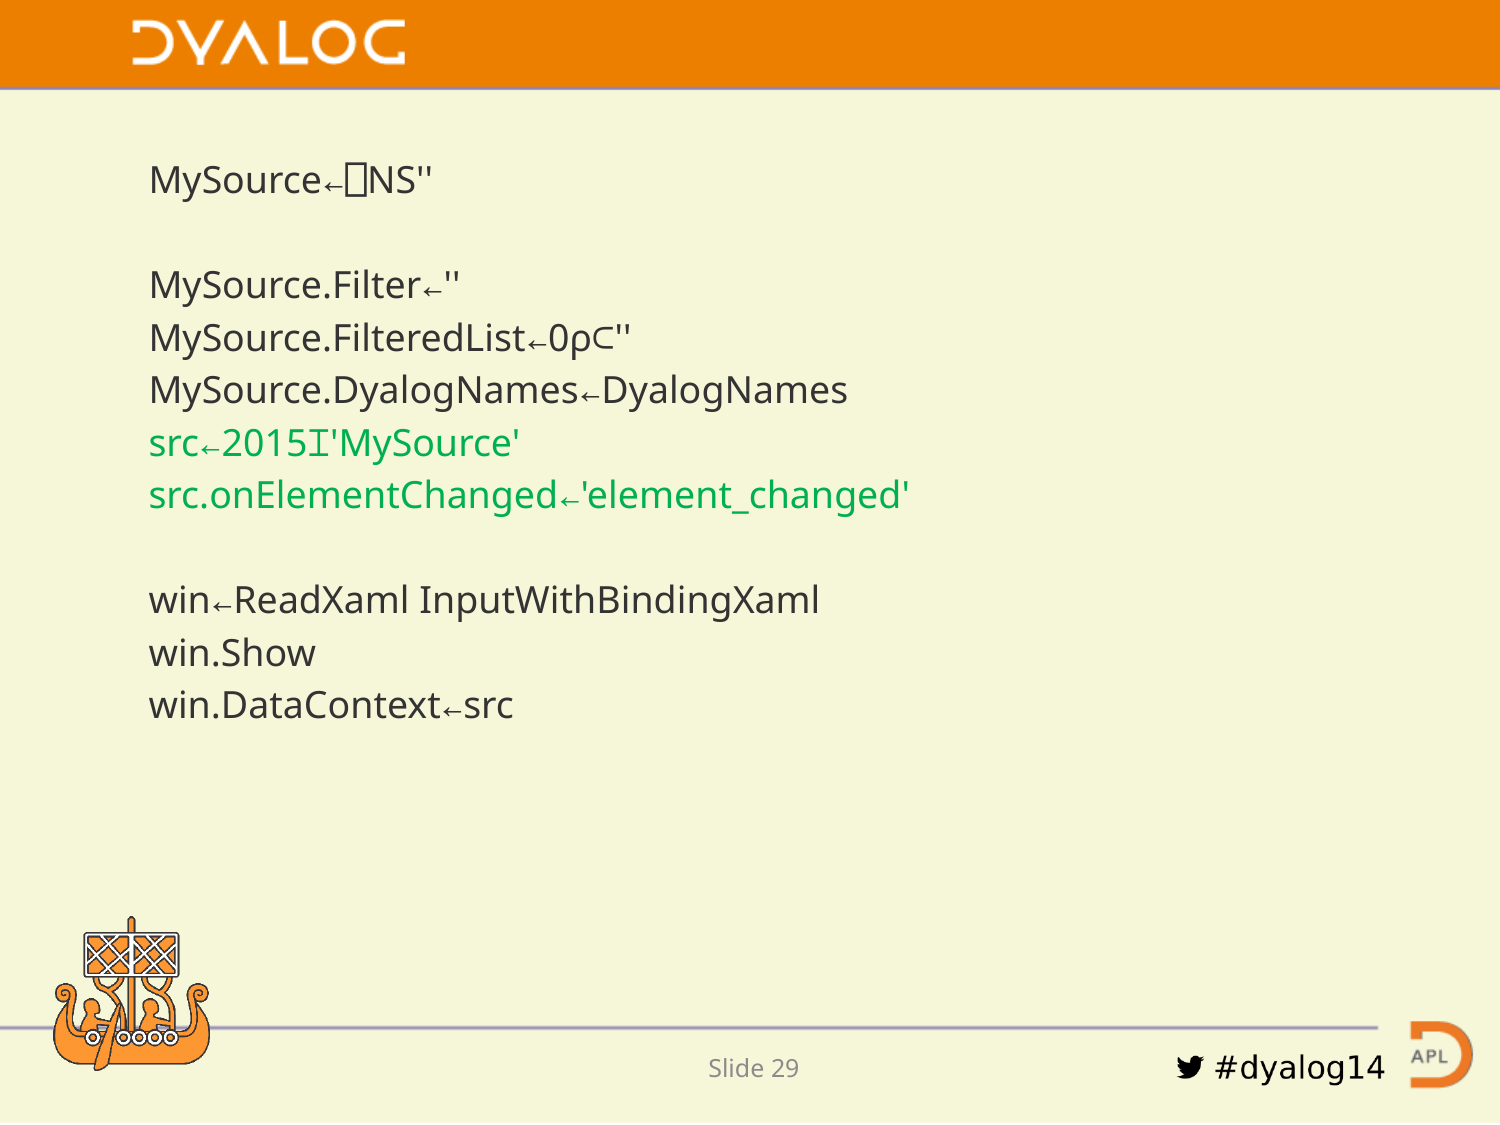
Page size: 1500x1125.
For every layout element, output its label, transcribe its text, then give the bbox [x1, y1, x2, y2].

slide_number Slide 28 [585, 1039, 923, 1100]
picture [0, 0, 1500, 1123]
list MySource←⎕NS'' MySource.Filter←'' MySource.FilteredList←0⍴⊂'' MySource.DyalogNames←DyalogNames src←2015⌶'MySource' src.onElementChanged←'element_changed' win←ReadXaml InputWithBindingXaml win.Show win.DataContext←src [123, 149, 1376, 917]
